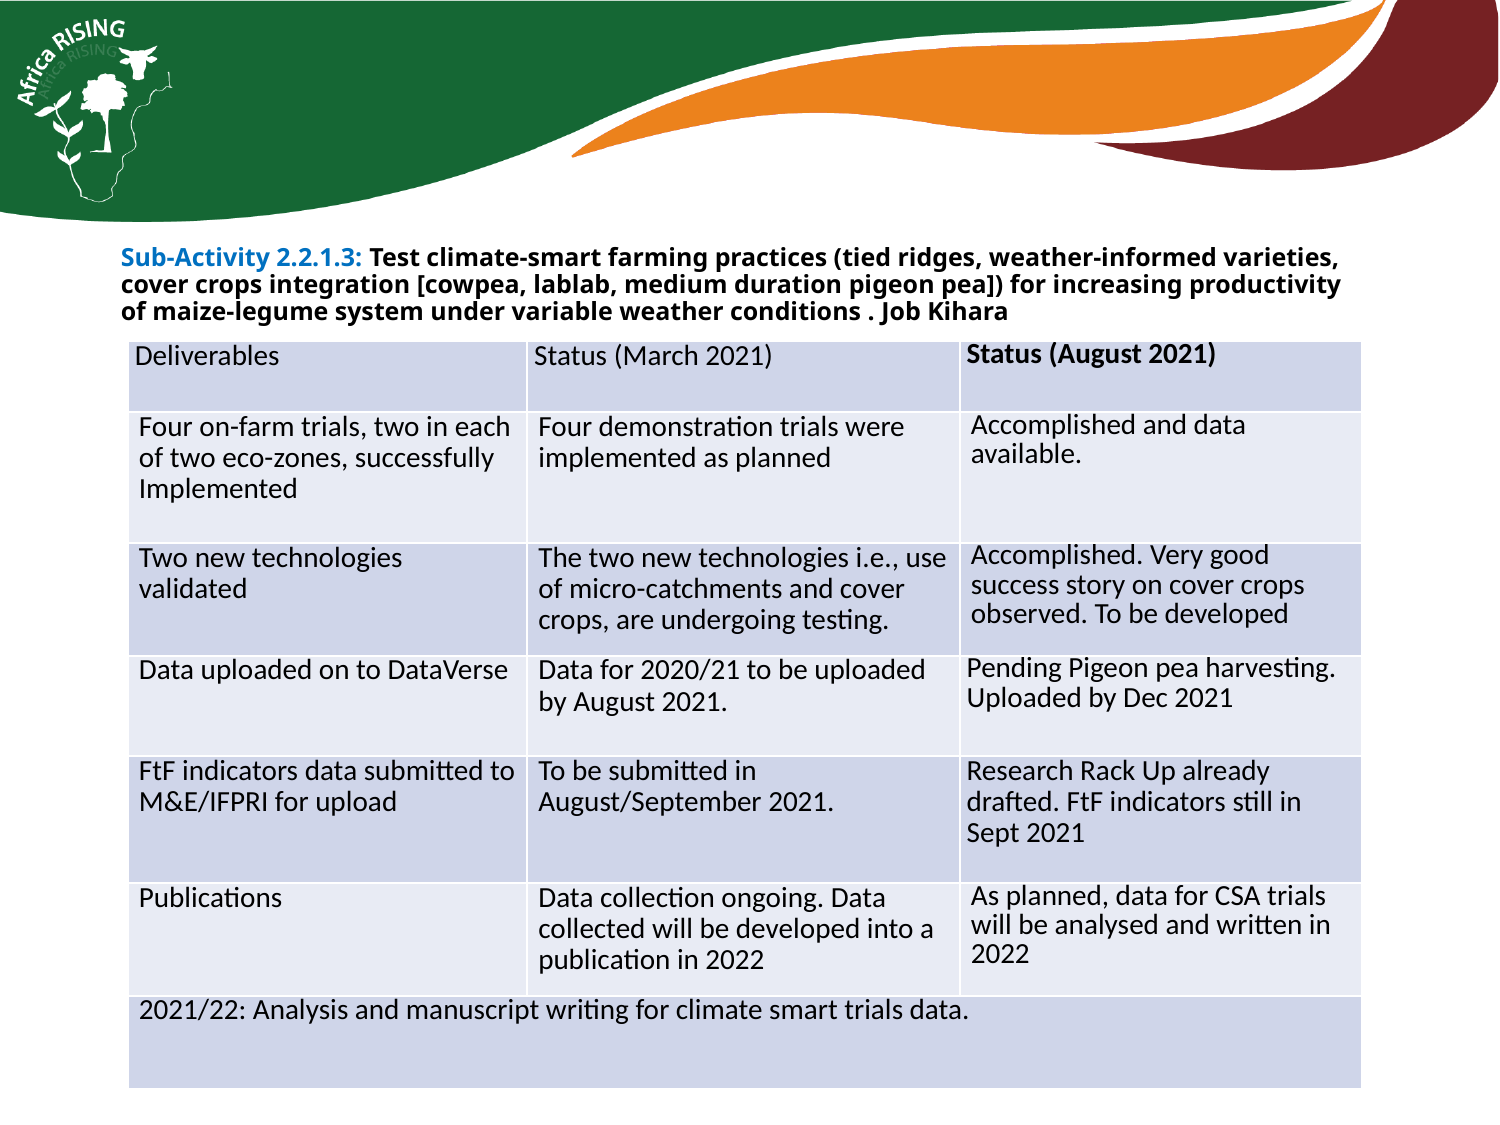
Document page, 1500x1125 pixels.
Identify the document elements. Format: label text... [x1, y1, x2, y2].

table_cell Four on-farm trials, two in each of two eco-zones, successfully Implemented [129, 413, 526, 542]
list Sub-Activity 2.2.1.3: Test climate-smart farming practices (tied ridges, weather-informed varieties, cover crops integration [cowpea, lablab, medium duration pigeon pea]) for increasing productivity of maize-legume system under variable weather conditions . Job Kihara [87, 237, 1363, 375]
table_cell To be submitted in August/September 2021. [528, 757, 959, 882]
picture [0, 0, 1499, 222]
table_cell Data for 2020/21 to be uploaded by August 2021. [528, 657, 959, 755]
table_cell Data collection ongoing. Data collected will be developed into a publication in 2022 [528, 884, 959, 995]
table_cell Research Rack Up already drafted. FtF indicators still in Sept 2021 [961, 757, 1361, 882]
table_header Deliverables [129, 342, 526, 411]
table_cell Data uploaded on to DataVerse [129, 657, 526, 755]
table_cell As planned, data for CSA trials will be analysed and written in 2022 [961, 884, 1361, 995]
table_cell Four demonstration trials were implemented as planned [528, 413, 959, 542]
table_cell FtF indicators data submitted to M&E/IFPRI for upload [129, 757, 526, 882]
table_cell The two new technologies i.e., use of micro-catchments and cover crops, are undergoing testing. [528, 544, 959, 655]
table_cell Accomplished. Very good success story on cover crops observed. To be developed [961, 544, 1361, 655]
table_cell Accomplished and data available. [961, 413, 1361, 542]
table_cell Pending Pigeon pea harvesting. Uploaded by Dec 2021 [961, 657, 1361, 755]
table_cell Two new technologies validated [129, 544, 526, 655]
table_header Status (August 2021) [961, 342, 1361, 411]
table_cell Publications [129, 884, 526, 995]
table_cell 2021/22: Analysis and manuscript writing for climate smart trials data. [129, 997, 1361, 1088]
table_header Status (March 2021) [528, 342, 959, 411]
